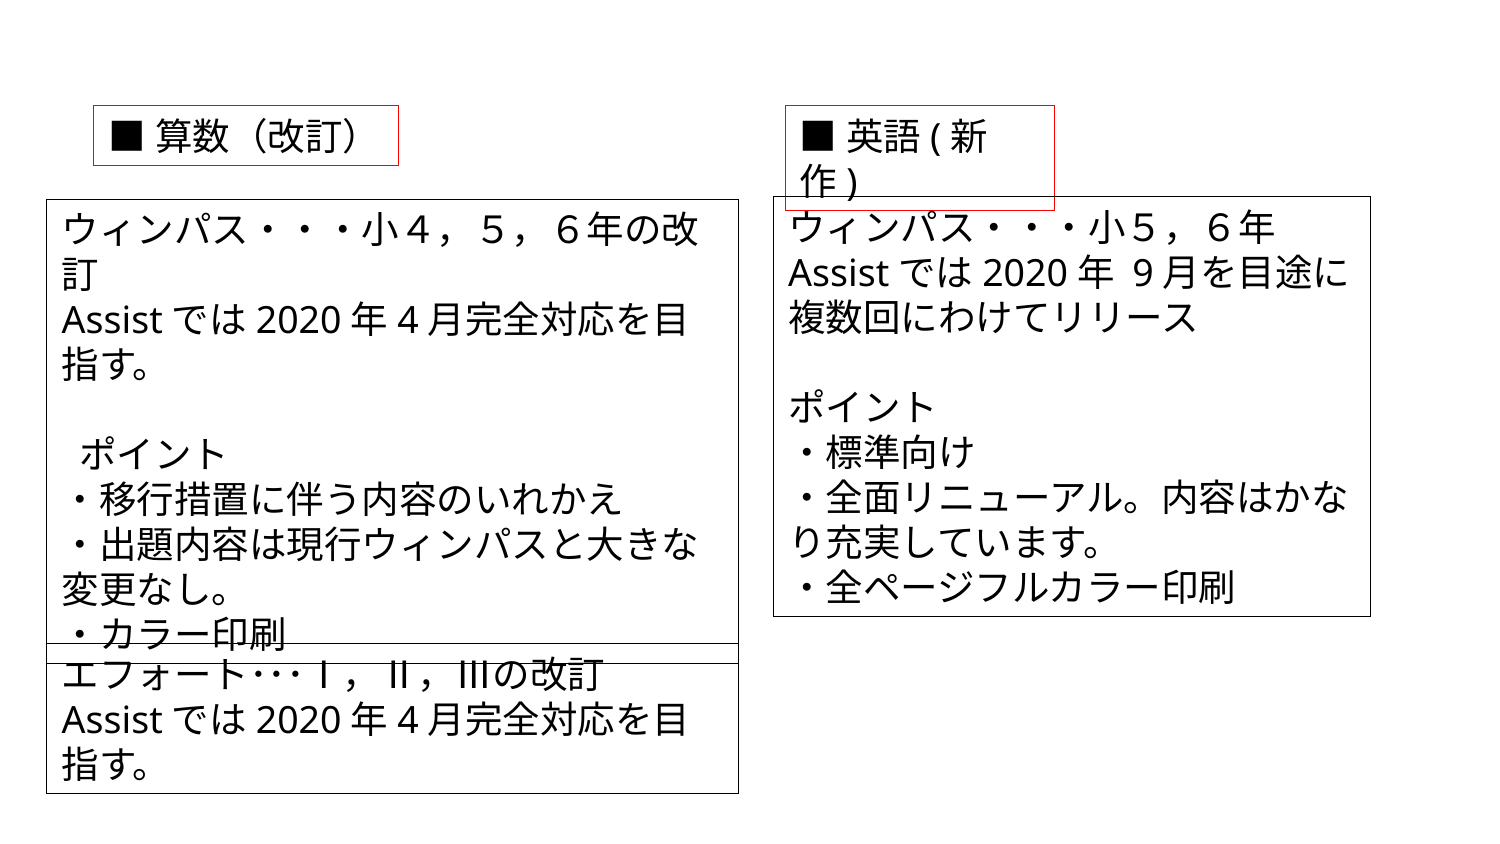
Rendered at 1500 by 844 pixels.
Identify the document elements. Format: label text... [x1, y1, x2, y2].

text_box エフォート･･･Ⅰ，Ⅱ，Ⅲの改訂 Assistでは2020年4月完全対応を目指す。 [46, 643, 739, 794]
text_box ウィンパス・・・小５，６年 Assistでは2020年 9月を目途に複数回にわけてリリース ポイント ・標準向け ・全面リニューアル。内容はかなり充実しています。 ・全ページフルカラー印刷 [773, 196, 1371, 617]
text_box ■算数（改訂） [93, 105, 399, 166]
text_box ウィンパス・・・小４，５，６年の改訂 Assistでは2020年4月完全対応を目指す。 ポイント ・移行措置に伴う内容のいれかえ ・出題内容は現行ウィンパスと大きな変更なし。 ・カラー印刷 [46, 199, 739, 643]
text_box ■英語(新作) [785, 105, 1055, 196]
